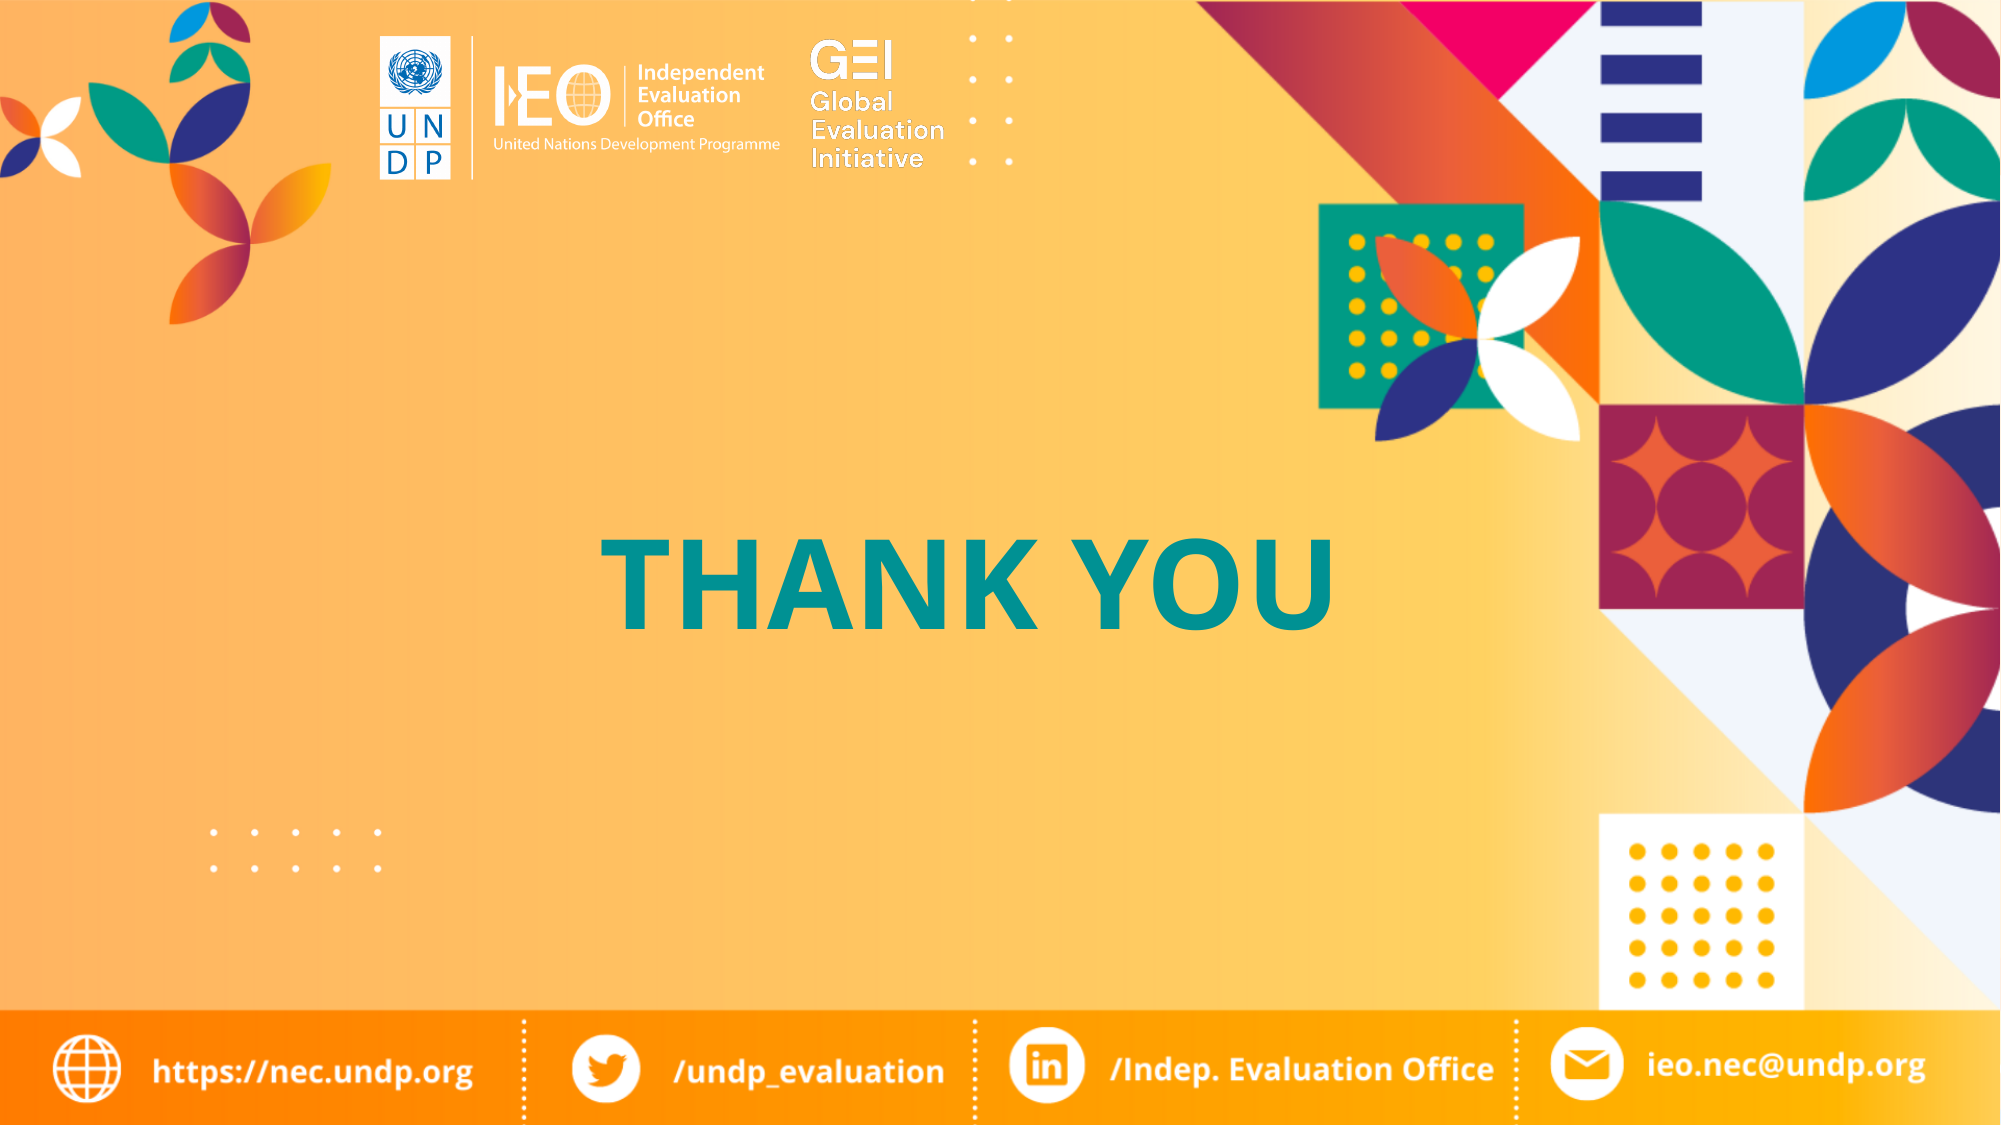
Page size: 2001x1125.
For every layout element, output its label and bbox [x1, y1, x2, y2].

picture [308, 0, 982, 288]
list [0, 0, 2000, 1125]
